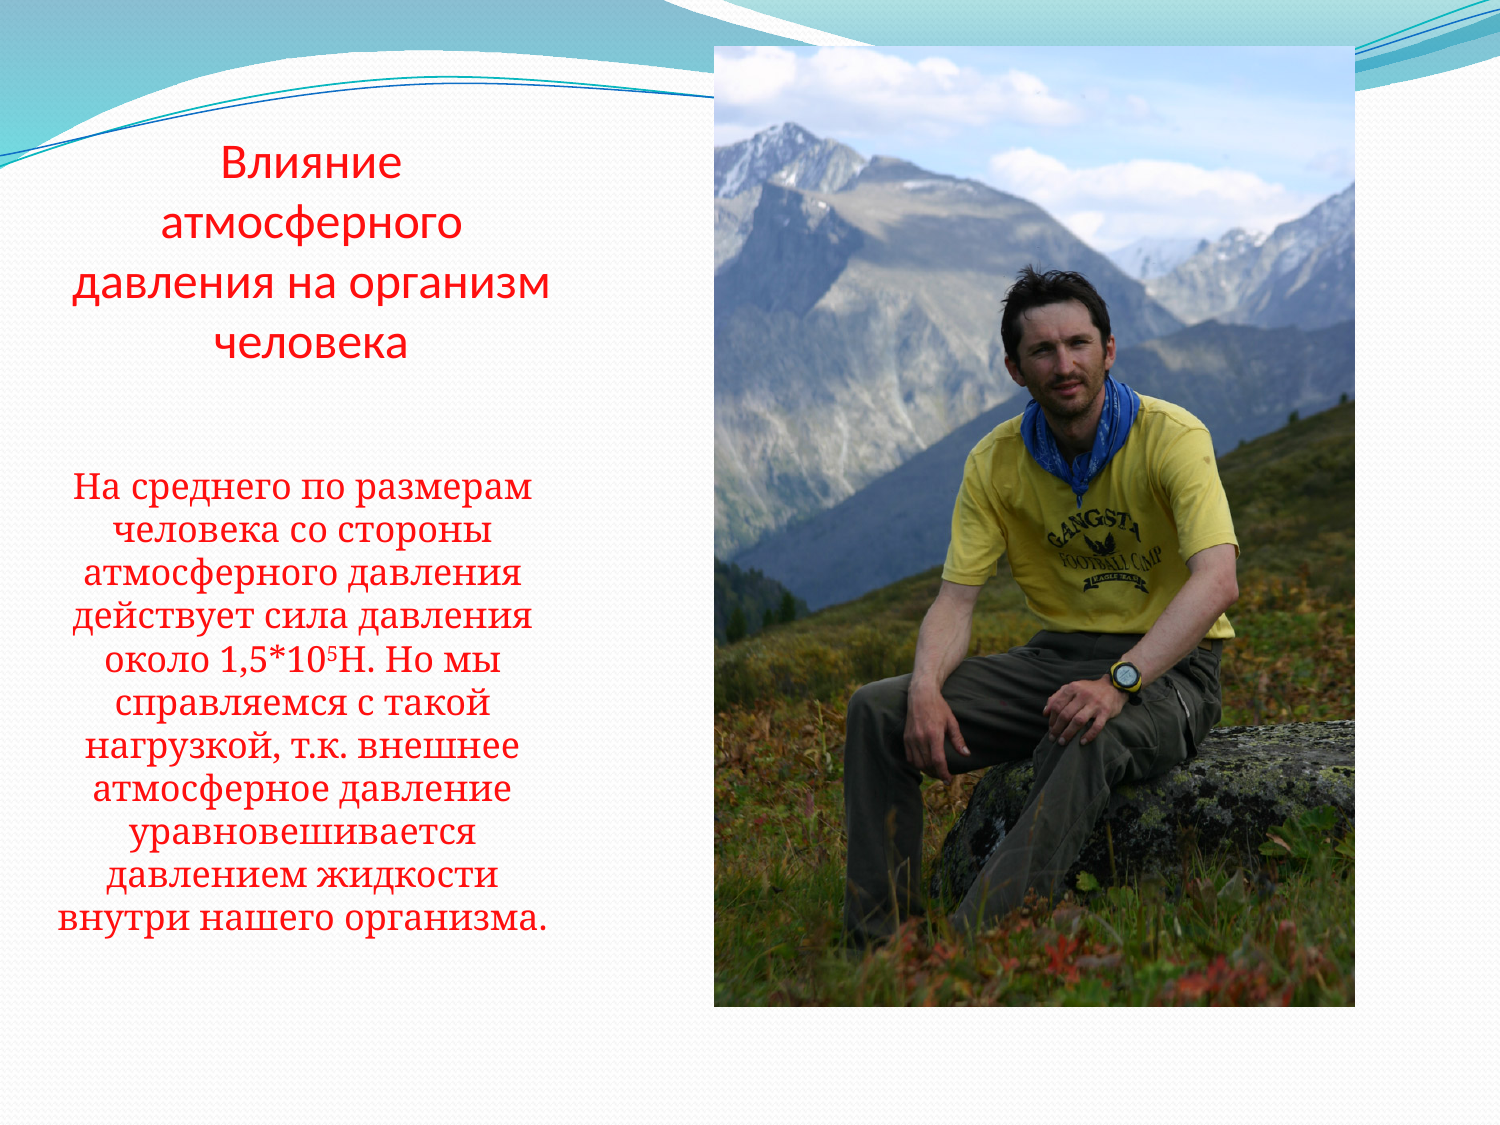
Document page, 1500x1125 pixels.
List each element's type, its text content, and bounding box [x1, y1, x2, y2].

title Влияние атмосферного давления на организм человека [64, 54, 559, 369]
list На среднего по размерам человека со стороны атмосферного давления действует сила давления около 1,5*105Н. Но мы справляемся с такой нагрузкой, т.к. внешнее атмосферное давление уравновешивается давлением жидкости внутри нашего организма. [53, 456, 553, 962]
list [714, 46, 1356, 1008]
